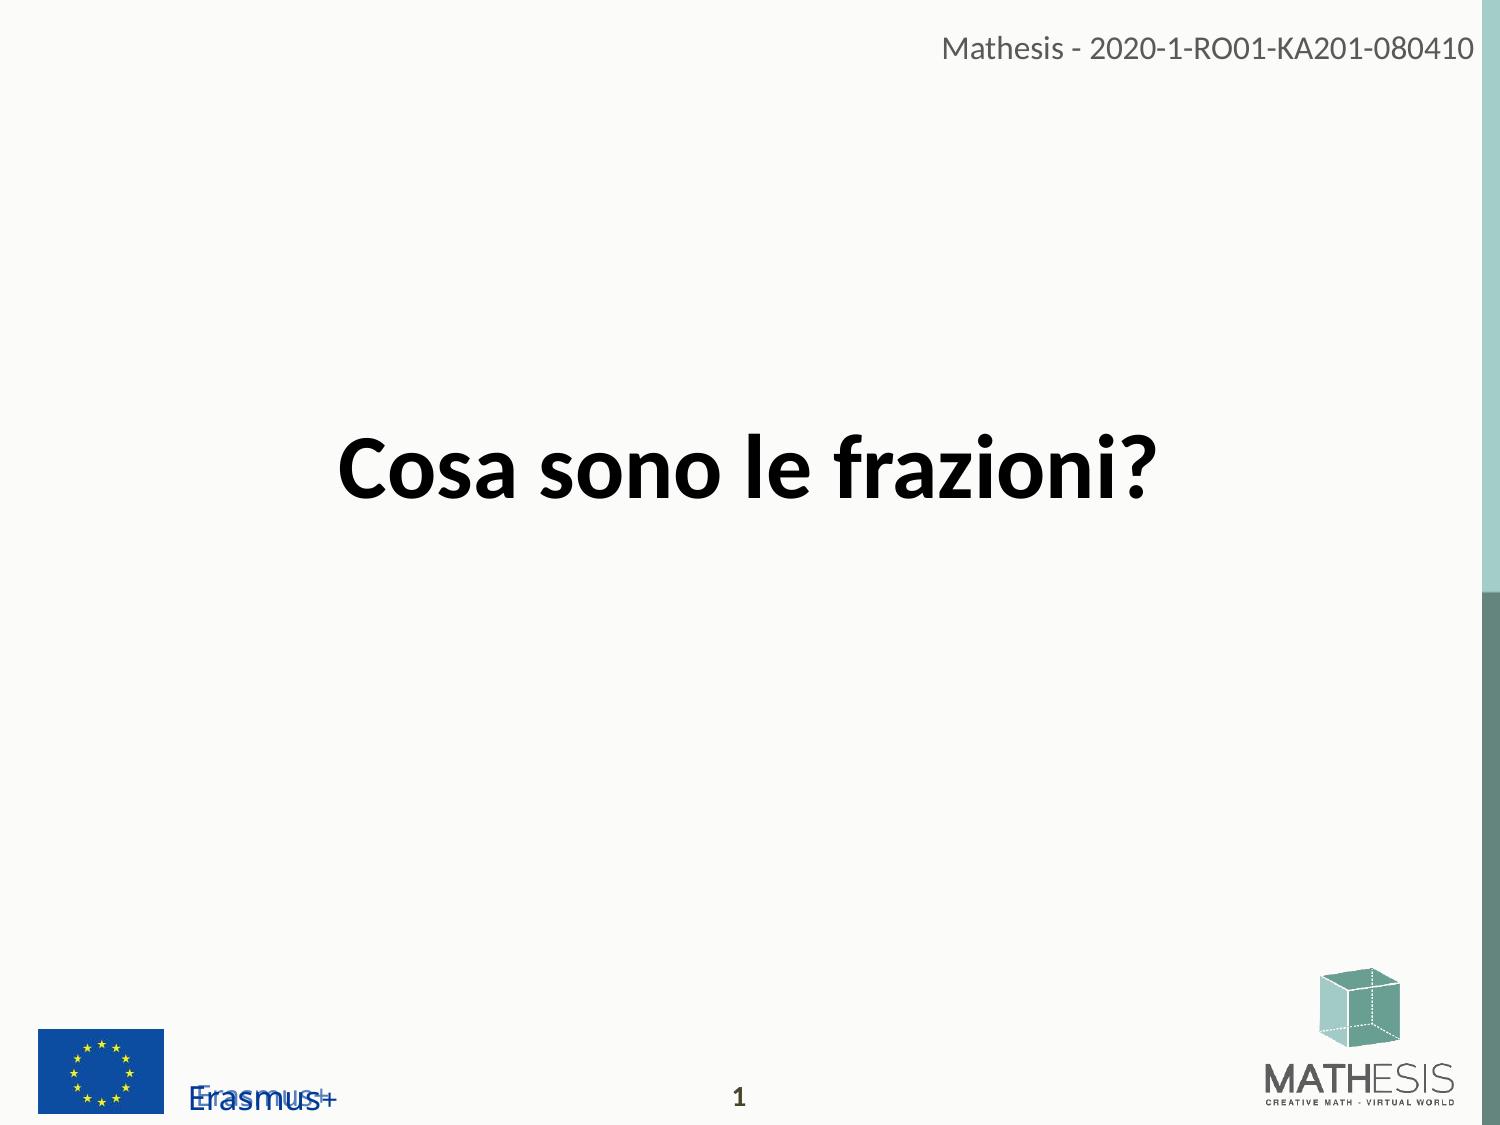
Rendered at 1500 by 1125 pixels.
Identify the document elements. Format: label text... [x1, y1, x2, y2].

title Cosa sono le frazioni? [75, 399, 1425, 588]
picture [38, 1029, 164, 1114]
